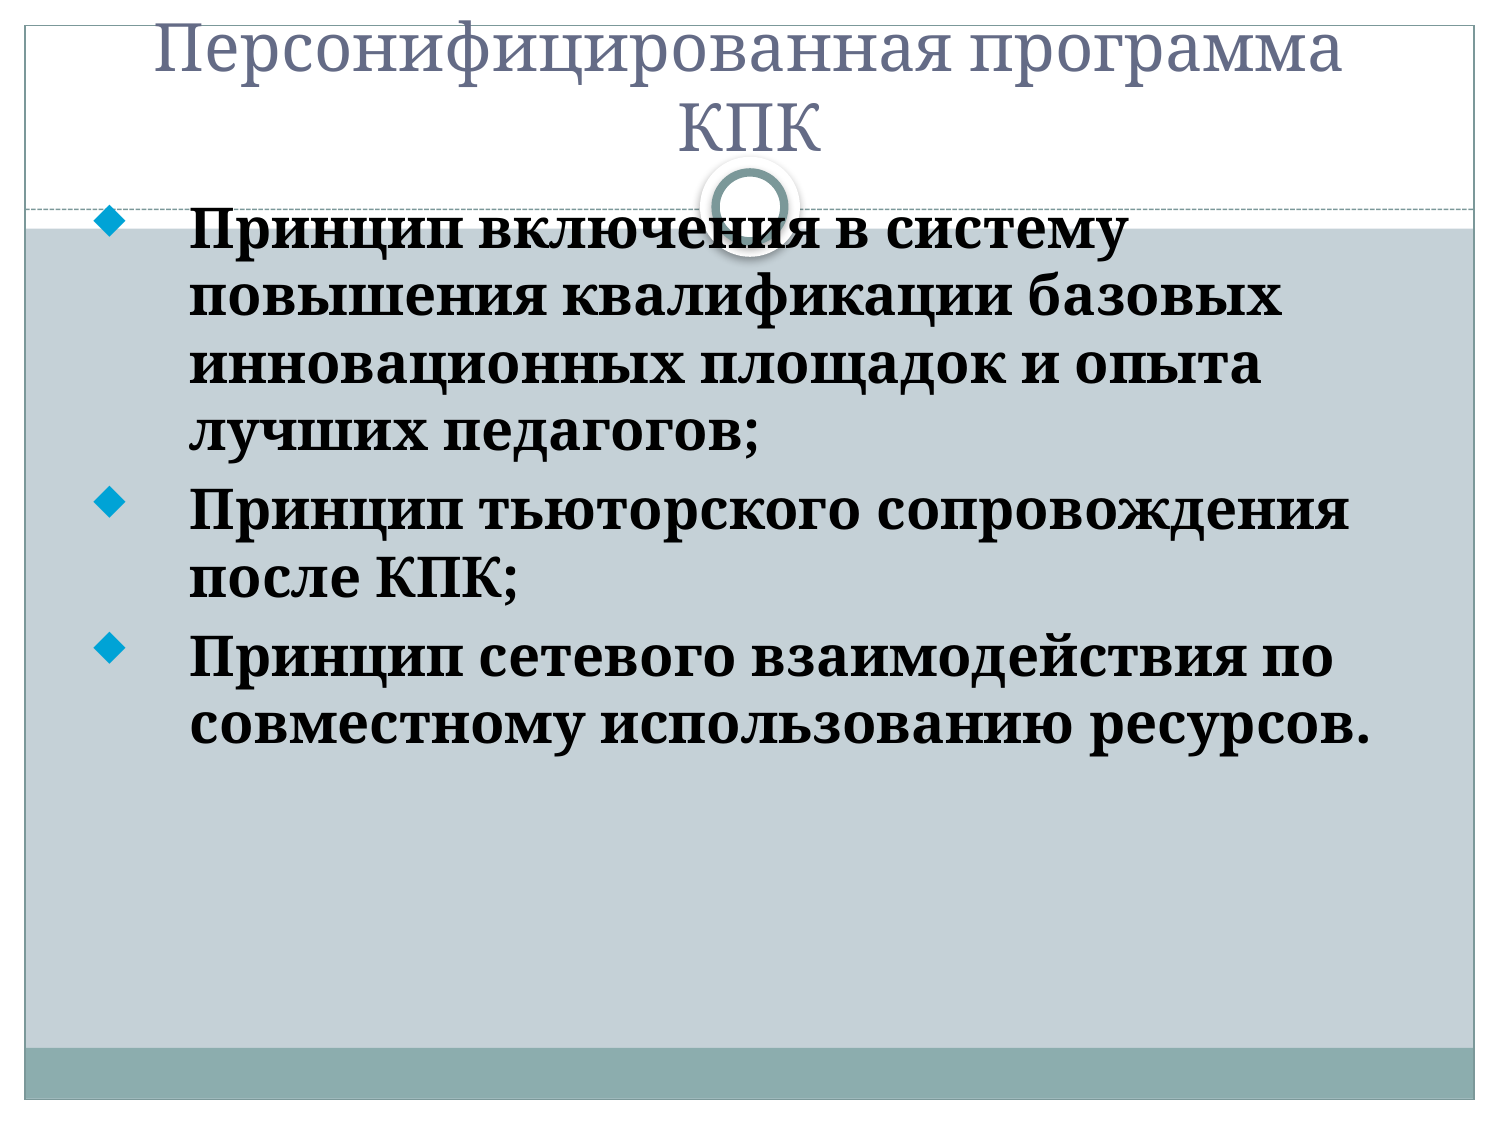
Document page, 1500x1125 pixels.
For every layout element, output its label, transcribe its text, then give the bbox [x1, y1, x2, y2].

title Персонифицированная программа КПК [75, 45, 1425, 173]
list Принцип включения в систему повышения квалификации базовых инновационных площадок и опыта лучших педагогов; Принцип тьюторского сопровождения после КПК; Принцип сетевого взаимодействия по совместному использованию ресурсов. [75, 184, 1425, 1006]
